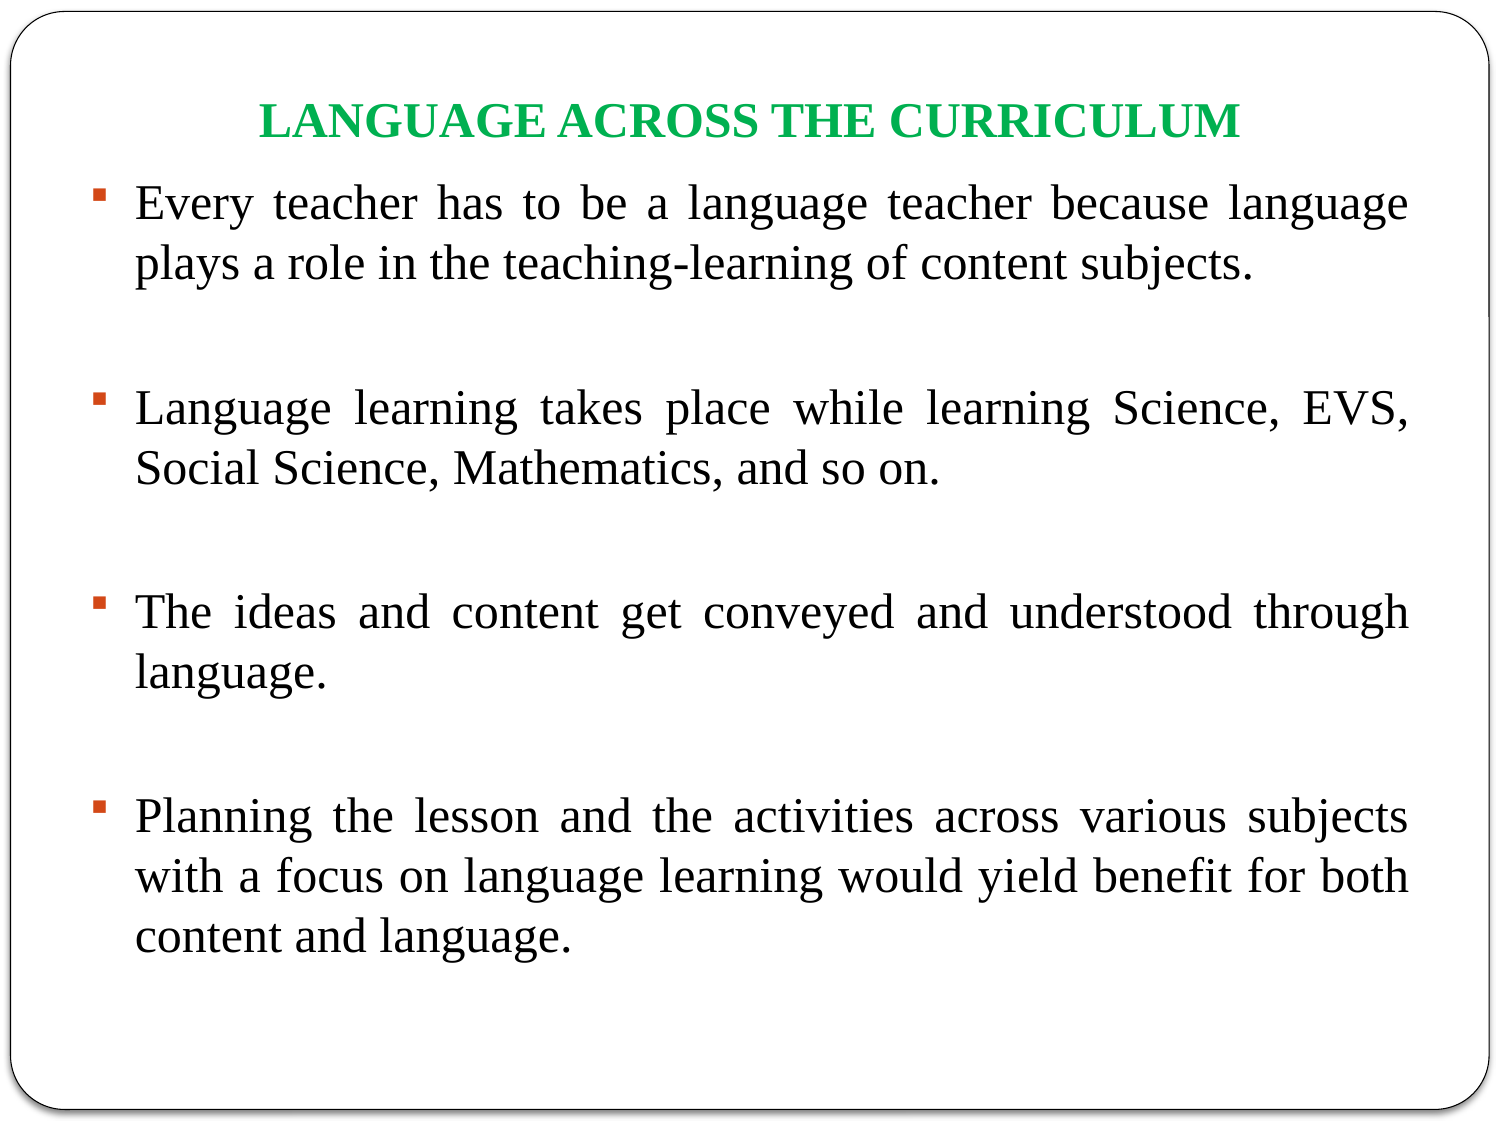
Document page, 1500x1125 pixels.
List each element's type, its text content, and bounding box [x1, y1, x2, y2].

list Every teacher has to be a language teacher because language plays a role in the teaching-learning of content subjects. Language learning takes place while learning Science, EVS, Social Science, Mathematics, and so on. The ideas and content get conveyed and understood through language. Planning the lesson and the activities across various subjects with a focus on language learning would yield benefit for both content and language. [75, 162, 1425, 1063]
title LANGUAGE ACROSS THE CURRICULUM [75, 45, 1425, 162]
